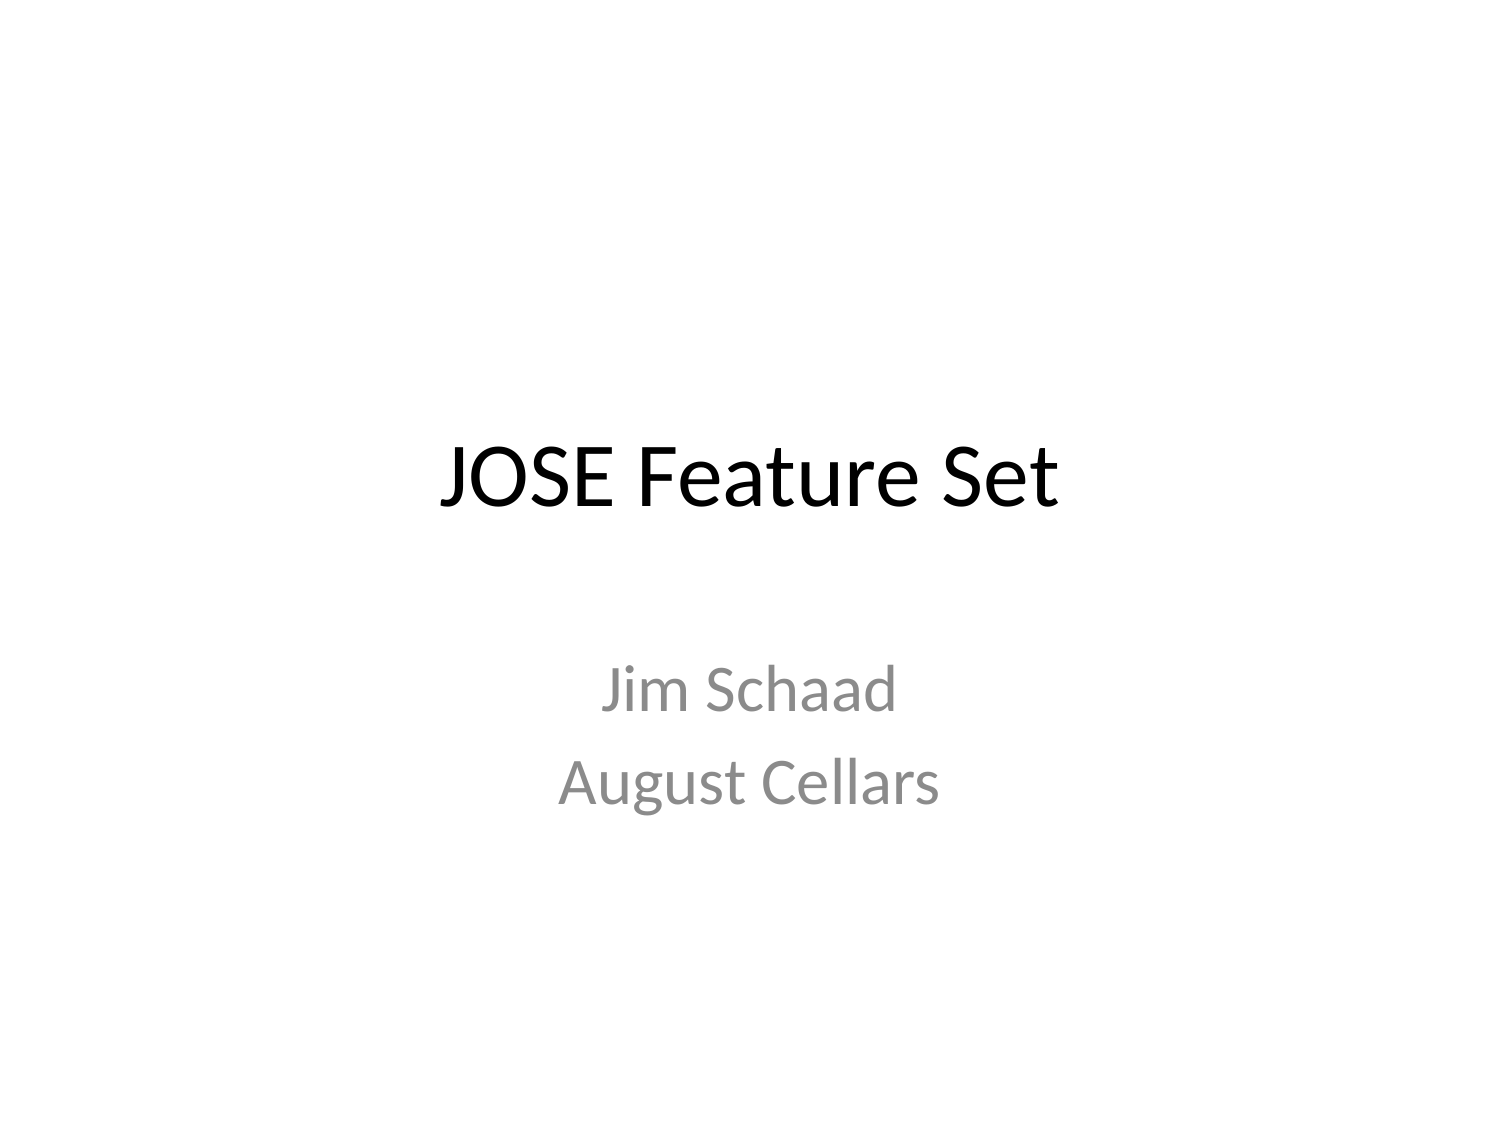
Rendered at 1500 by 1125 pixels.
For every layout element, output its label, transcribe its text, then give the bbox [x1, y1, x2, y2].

subtitle Jim Schaad August Cellars [225, 637, 1275, 925]
title JOSE Feature Set [112, 349, 1388, 591]
